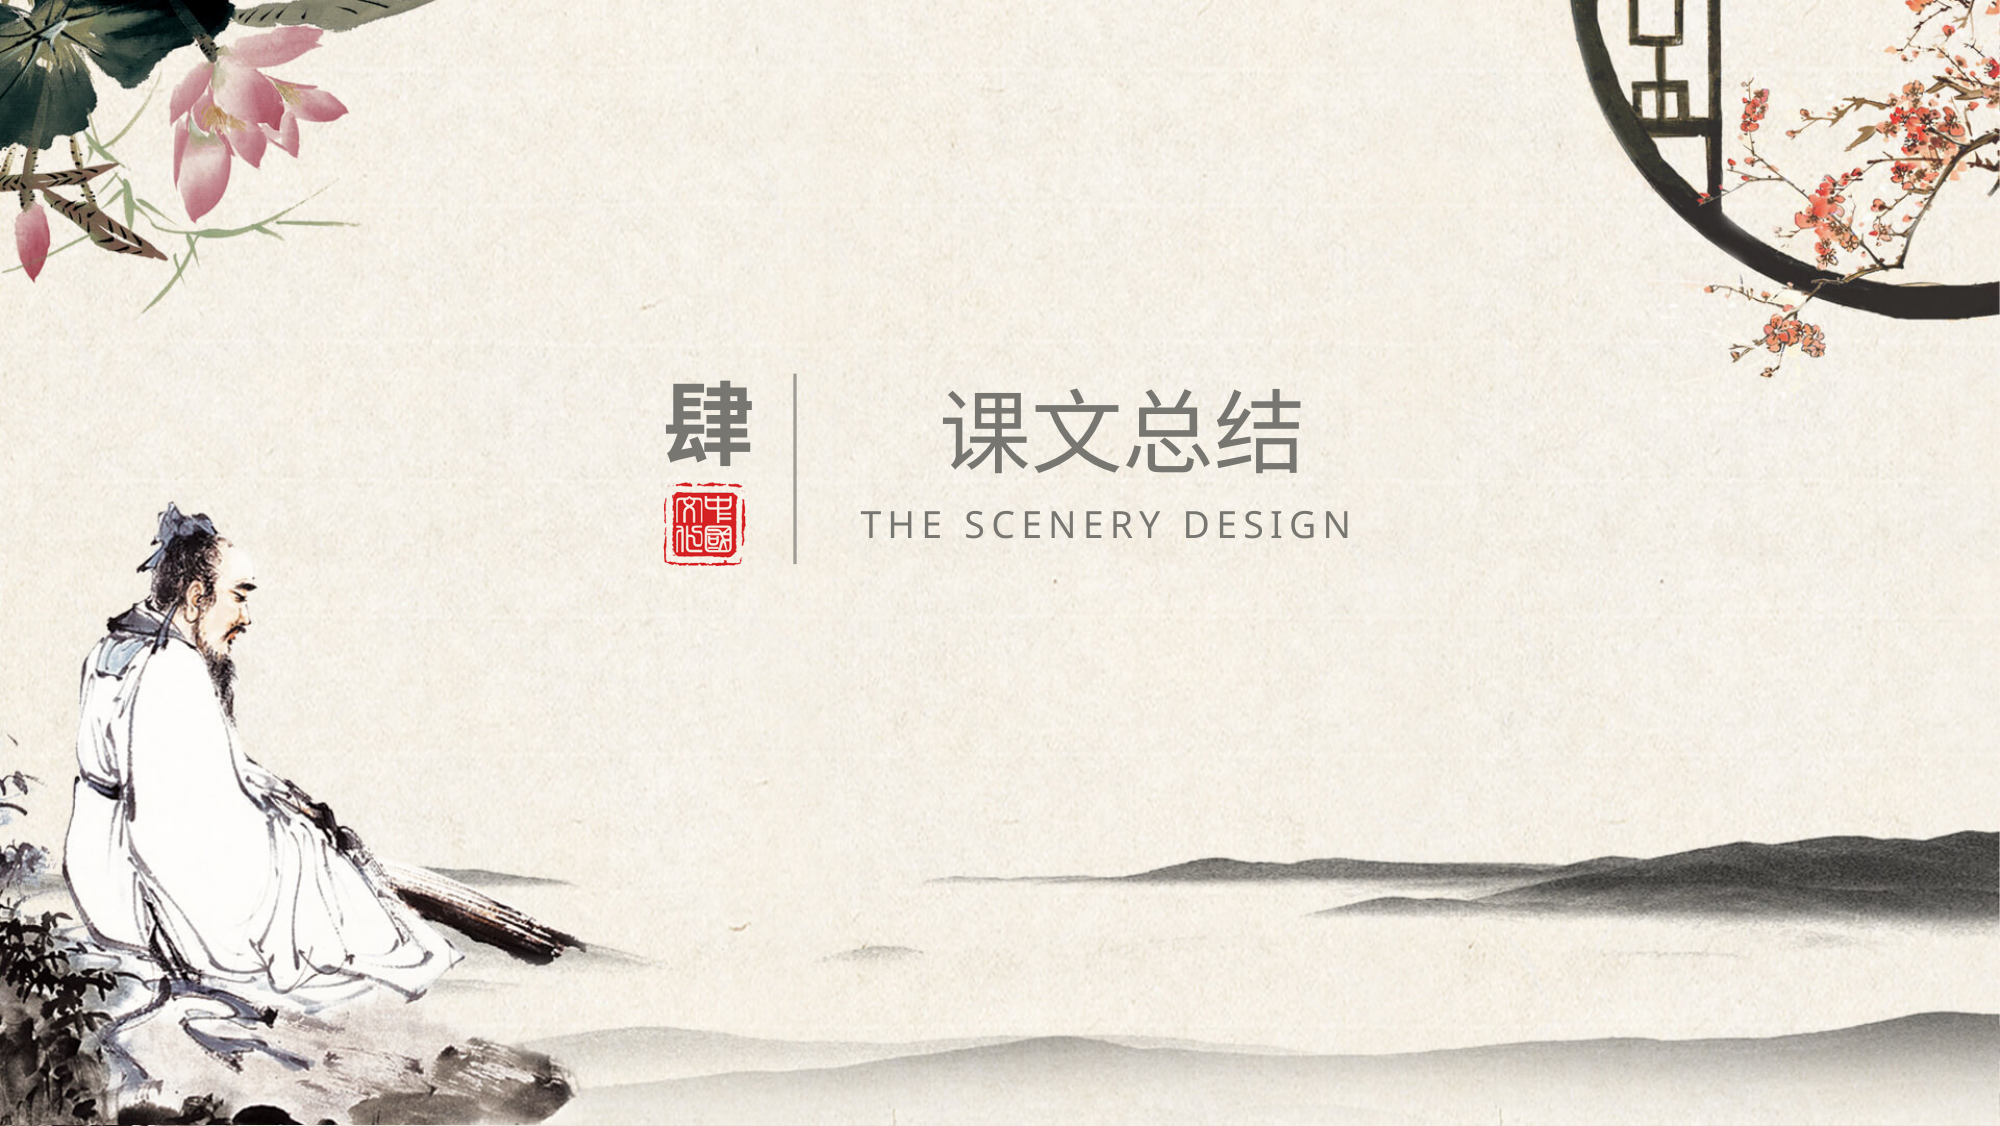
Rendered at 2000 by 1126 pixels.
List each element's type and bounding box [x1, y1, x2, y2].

picture [0, 0, 2000, 1126]
text_box [832, 367, 1380, 555]
